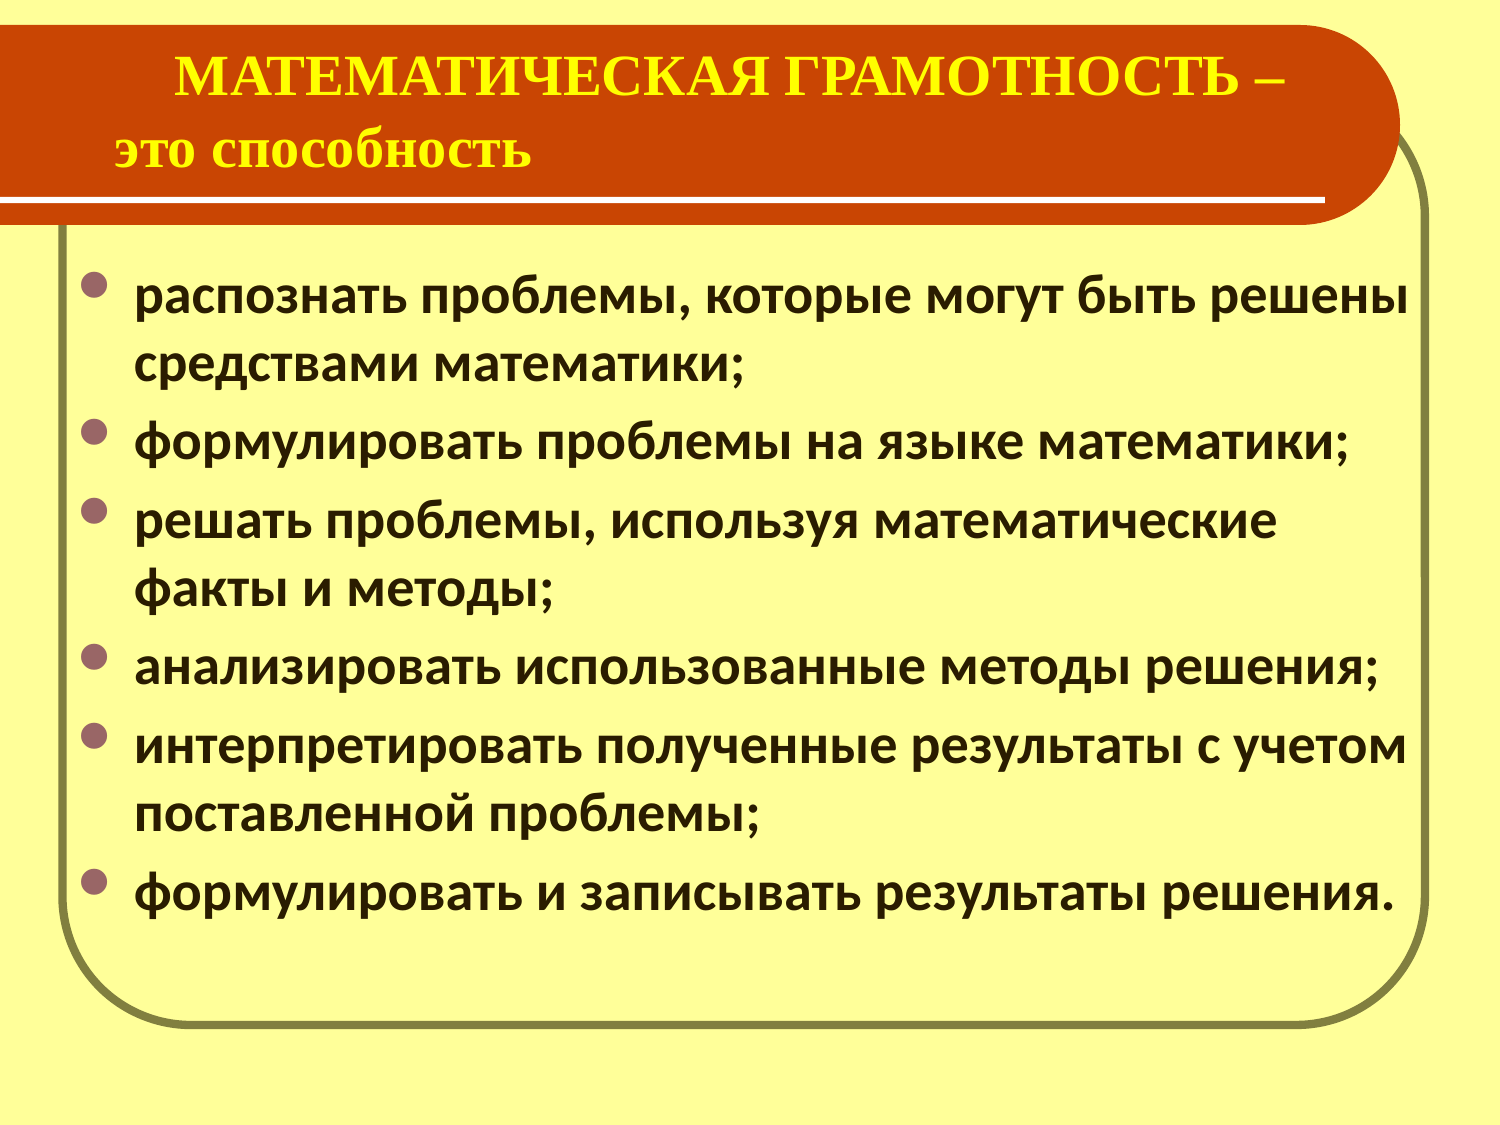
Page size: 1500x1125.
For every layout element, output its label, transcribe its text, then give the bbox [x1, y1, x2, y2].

list распознать проблемы, которые могут быть решены средствами математики; формулировать проблемы на языке математики; решать проблемы, используя математические факты и методы; анализировать использованные методы решения; интерпретировать полученные результаты с учетом поставленной проблемы; формулировать и записывать результаты решения. [62, 249, 1438, 988]
title МАТЕМАТИЧЕСКАЯ ГРАМОТНОСТЬ – это способность [99, 62, 1348, 226]
